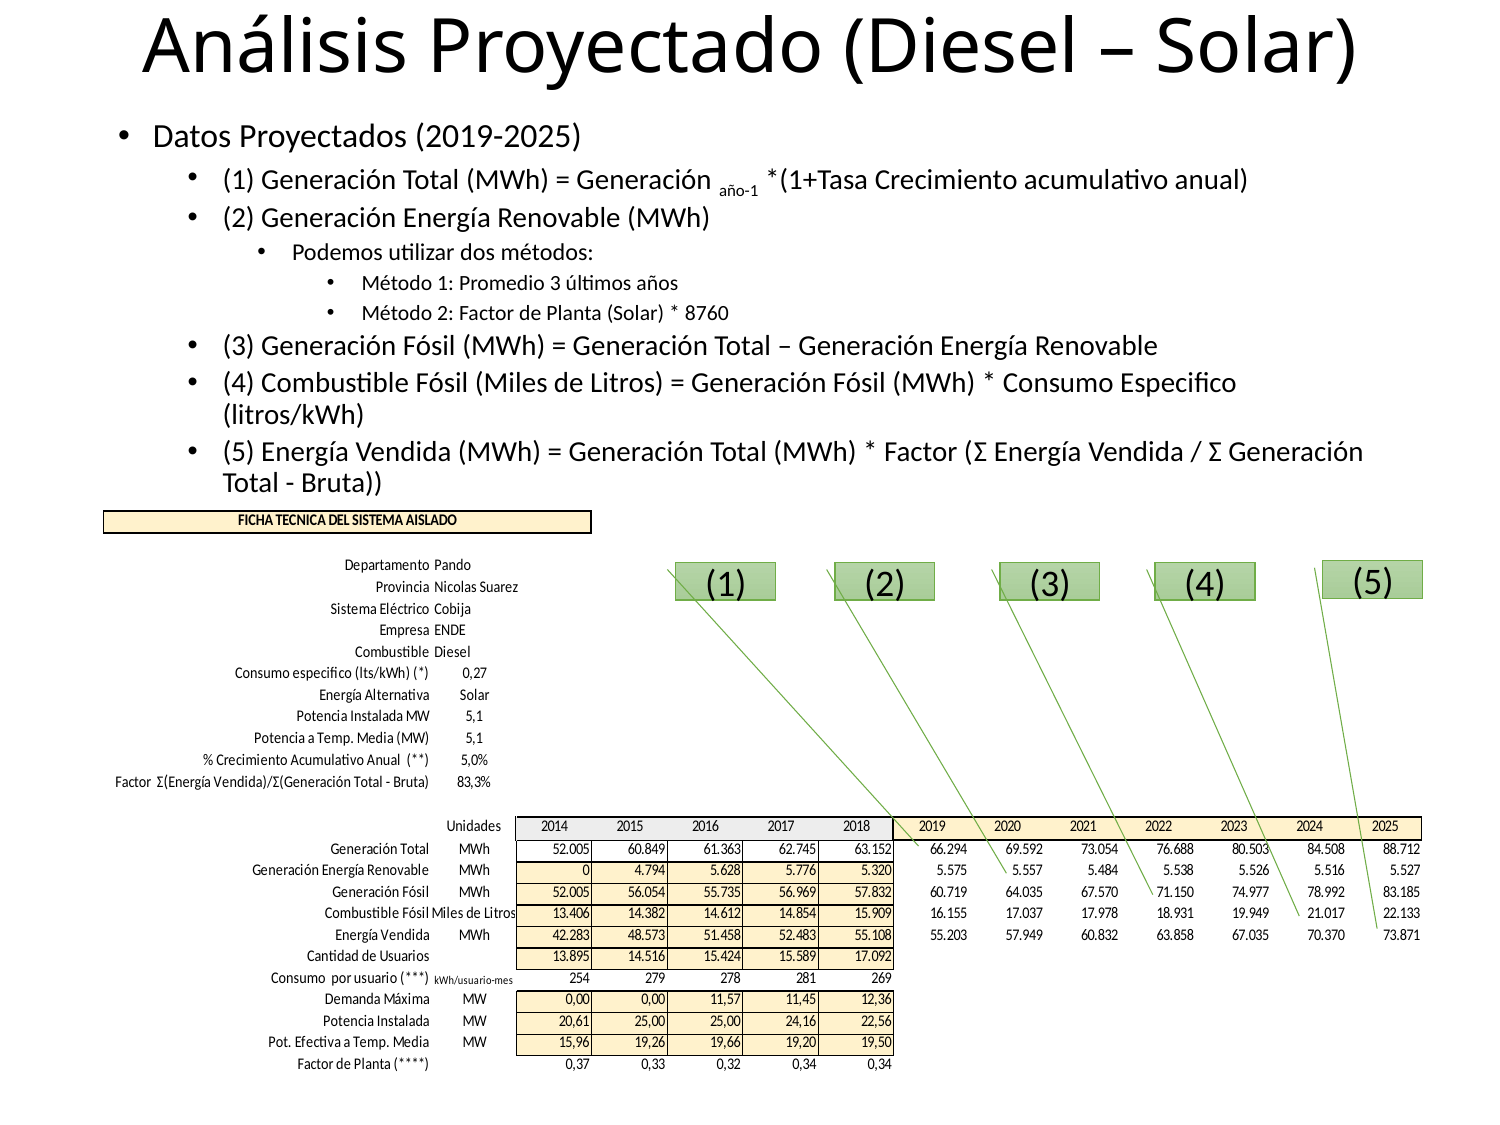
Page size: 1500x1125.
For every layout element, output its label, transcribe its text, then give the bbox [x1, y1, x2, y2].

list Datos Proyectados (2019-2025) (1) Generación Total (MWh) = Generación año-1 *(1+Tasa Crecimiento acumulativo anual) (2) Generación Energía Renovable (MWh) Podemos utilizar dos métodos: Método 1: Promedio 3 últimos años Método 2: Factor de Planta (Solar) * 8760 (3) Generación Fósil (MWh) = Generación Total – Generación Energía Renovable (4) Combustible Fósil (Miles de Litros) = Generación Fósil (MWh) * Consumo Especifico (litros/kWh) (5) Energía Vendida (MWh) = Generación Total (MWh) * Factor (Ʃ Energía Vendida / Ʃ Generación Total - Bruta)) [103, 110, 1397, 510]
picture [103, 510, 1423, 1078]
title Análisis Proyectado (Diesel – Solar) [103, 22, 1397, 75]
